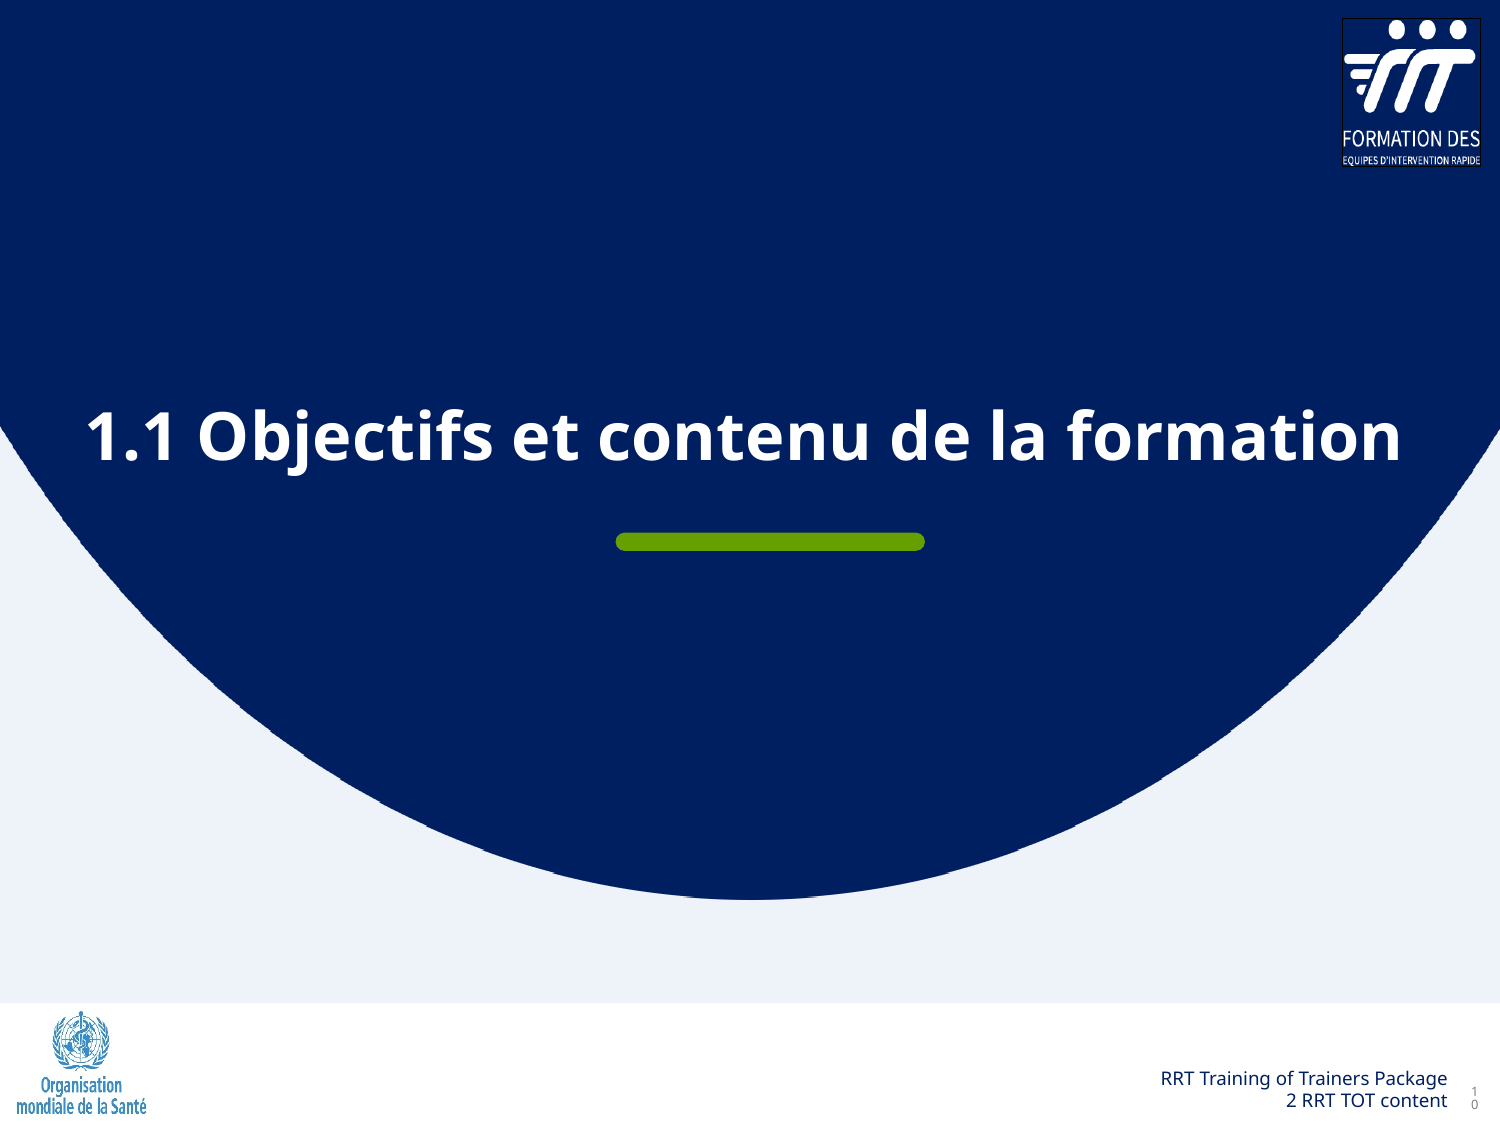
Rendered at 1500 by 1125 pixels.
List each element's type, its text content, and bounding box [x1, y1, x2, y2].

title 1.1 Objectifs et contenu de la formation [68, 314, 1420, 563]
picture [0, 0, 1500, 1003]
picture [15, 1009, 147, 1115]
